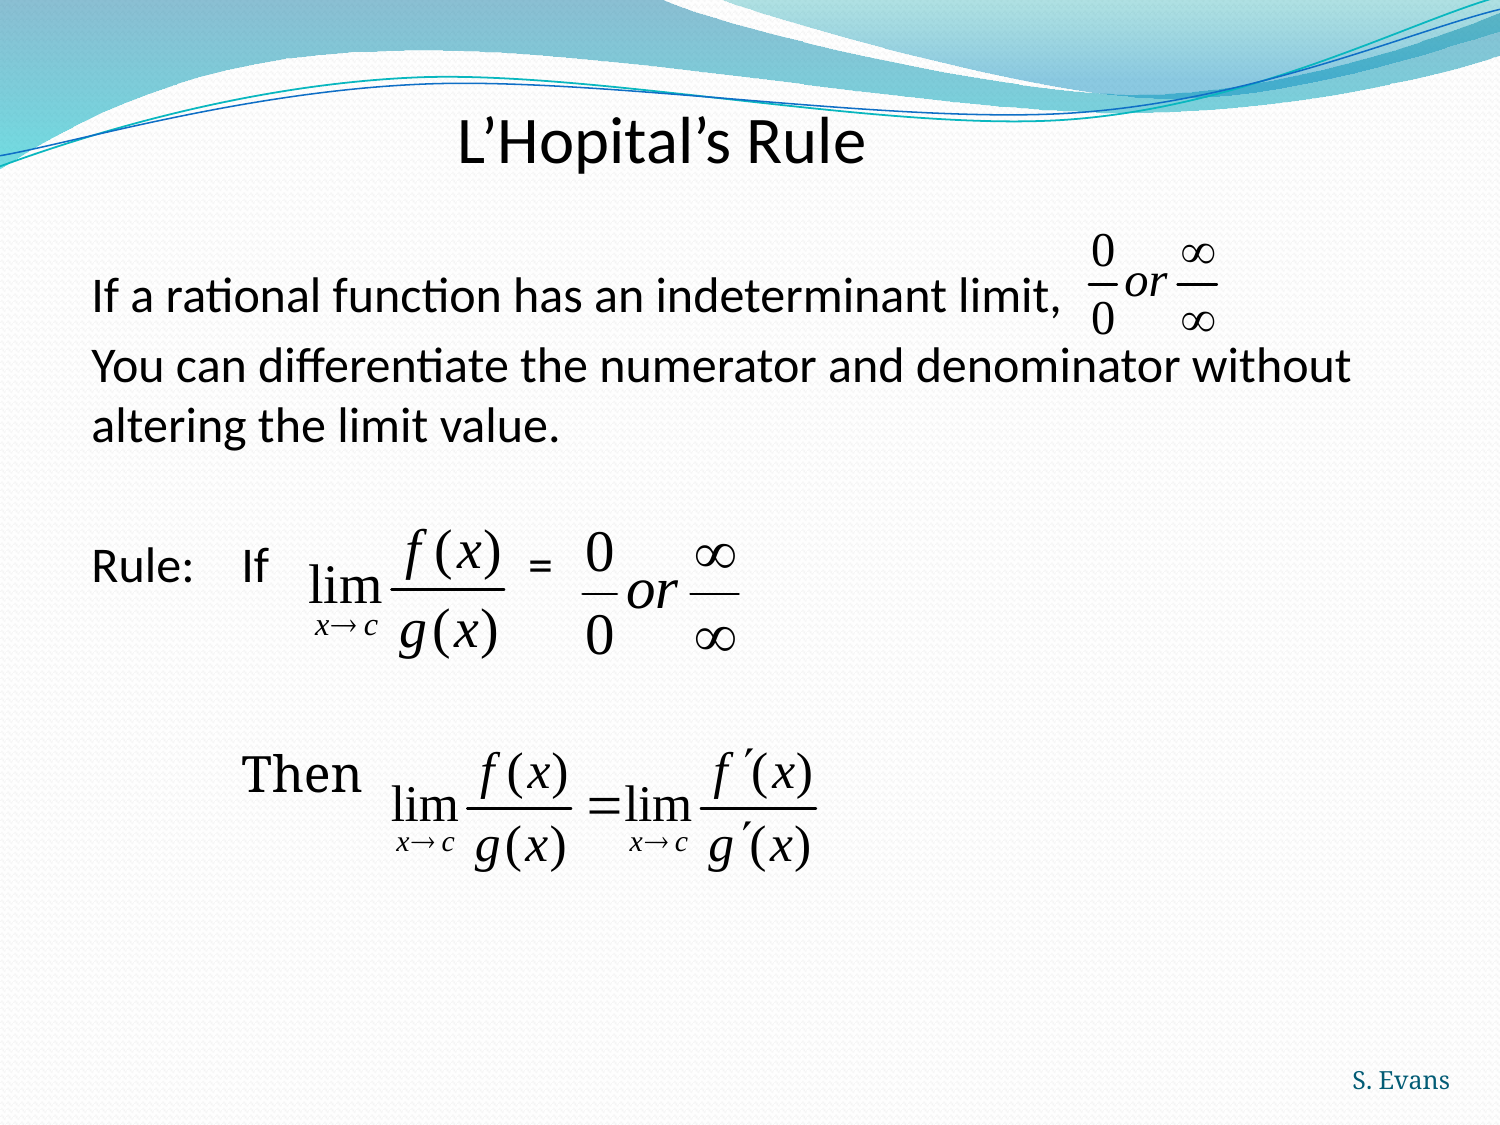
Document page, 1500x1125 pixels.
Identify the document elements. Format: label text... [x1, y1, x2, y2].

text_box L’Hopital’s Rule [442, 89, 998, 185]
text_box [1080, 219, 1227, 346]
list If a rational function has an indeterminant limit, You can differentiate the numerator and denominator without altering the limit value. Rule: If = Then [76, 255, 1425, 1038]
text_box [300, 514, 516, 669]
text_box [383, 739, 827, 882]
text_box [572, 514, 751, 669]
footer S. Evans [1352, 1035, 1453, 1095]
